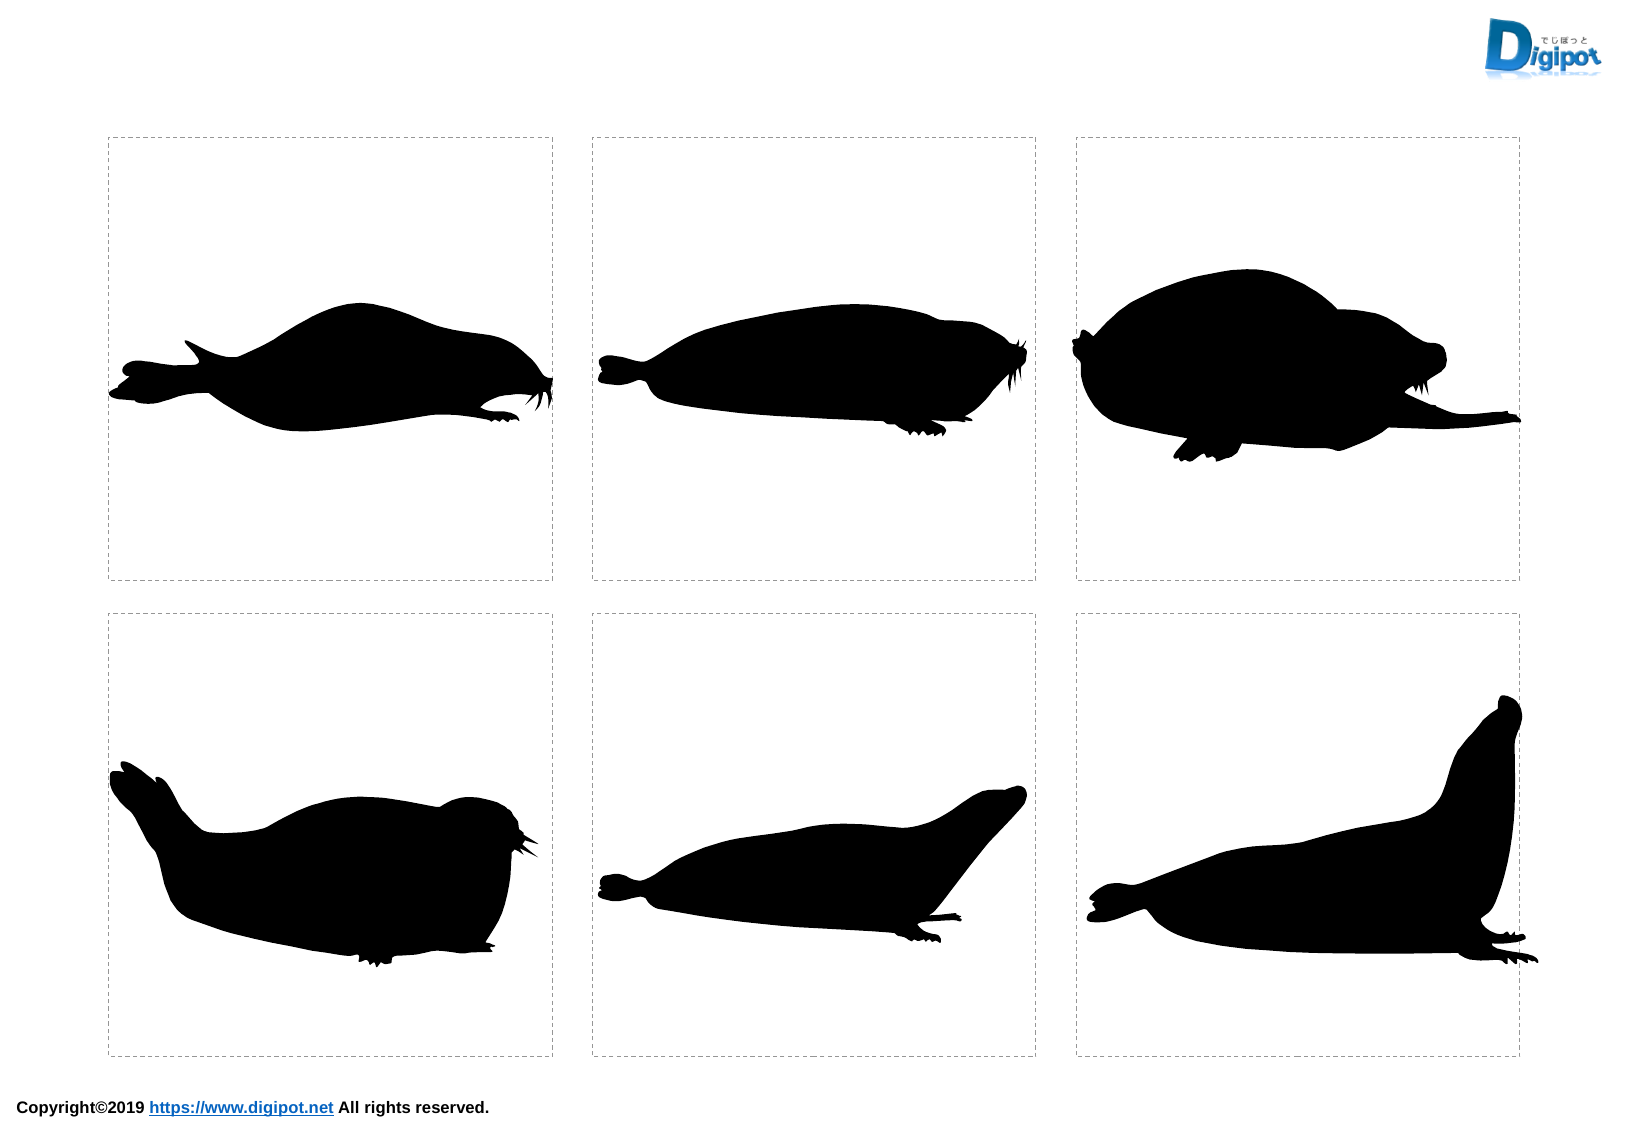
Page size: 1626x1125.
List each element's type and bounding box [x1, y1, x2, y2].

text_box [597, 304, 1027, 437]
picture [1485, 18, 1602, 82]
text_box [597, 785, 1027, 943]
text_box [108, 302, 553, 432]
text_box [1086, 695, 1539, 965]
text_box [109, 761, 539, 968]
text_box [1072, 269, 1522, 462]
